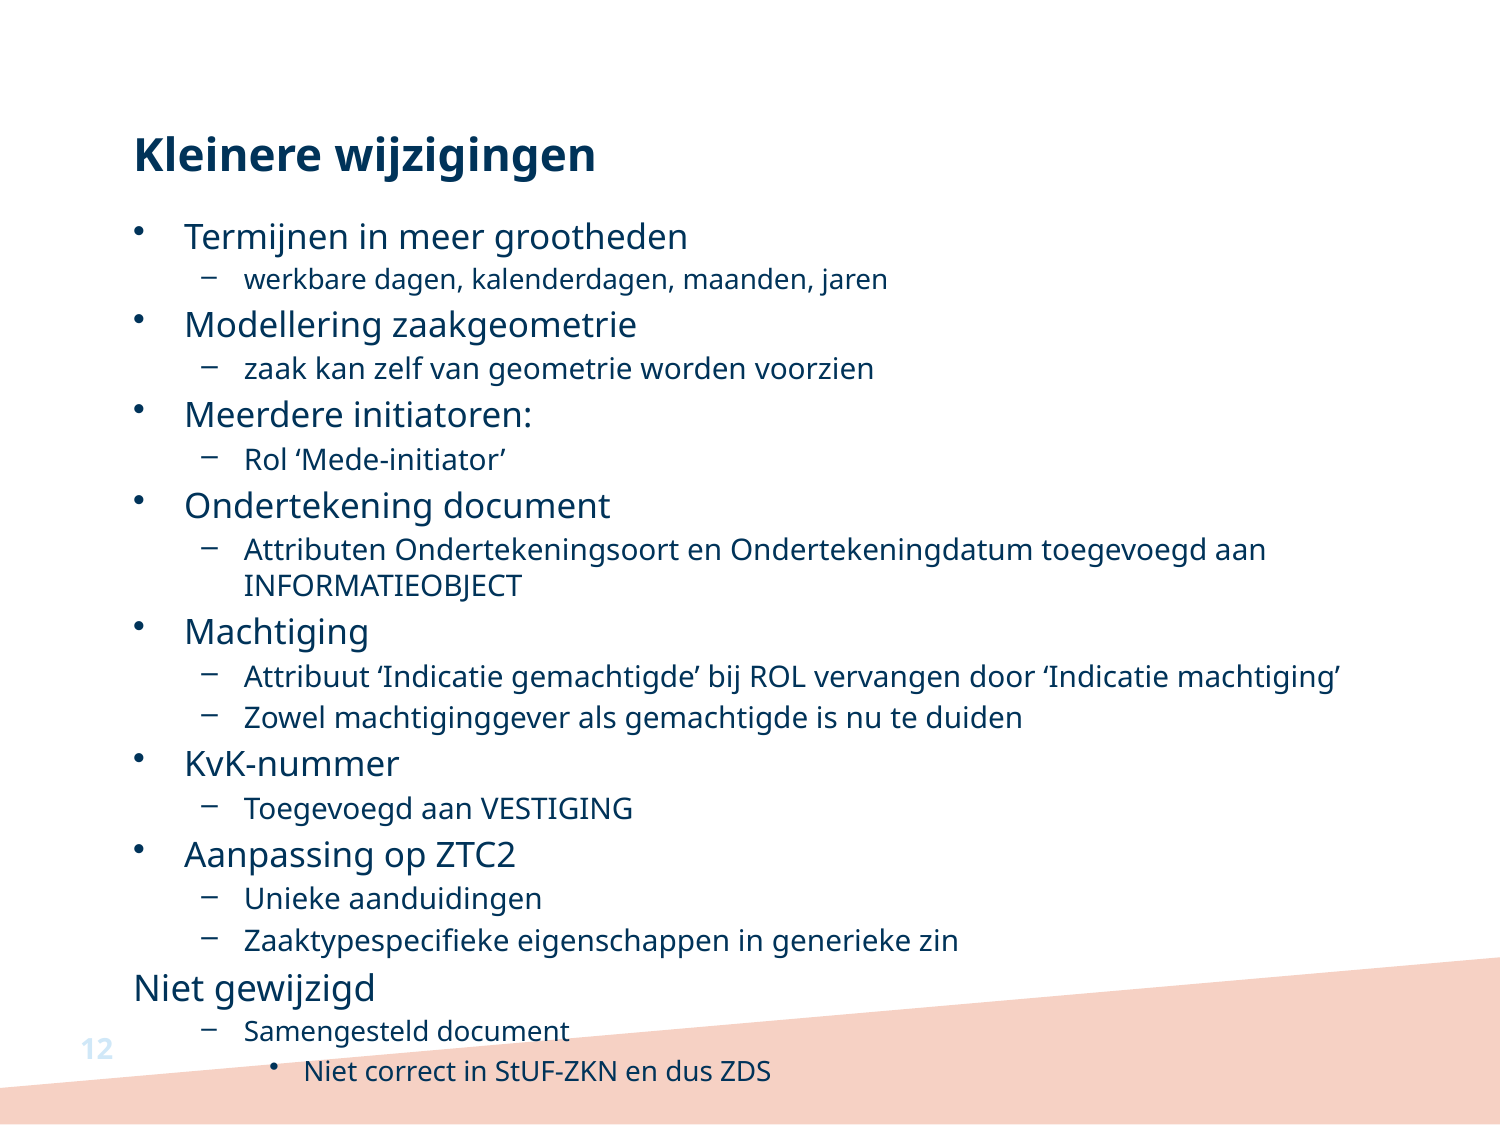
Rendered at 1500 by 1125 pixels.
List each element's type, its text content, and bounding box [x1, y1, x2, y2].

list Termijnen in meer grootheden werkbare dagen, kalenderdagen, maanden, jaren Modellering zaakgeometrie zaak kan zelf van geometrie worden voorzien Meerdere initiatoren: Rol ‘Mede-initiator’ Ondertekening document Attributen Ondertekeningsoort en Ondertekeningdatum toegevoegd aan INFORMATIEOBJECT Machtiging Attribuut ‘Indicatie gemachtigde’ bij ROL vervangen door ‘Indicatie machtiging’ Zowel machtiginggever als gemachtigde is nu te duiden KvK-nummer Toegevoegd aan VESTIGING Aanpassing op ZTC2 Unieke aanduidingen Zaaktypespecifieke eigenschappen in generieke zin Niet gewijzigd Samengesteld document Niet correct in StUF-ZKN en dus ZDS [118, 206, 1459, 1094]
slide_number 12 [64, 1023, 172, 1071]
title Kleinere wijzigingen [118, 88, 1471, 219]
